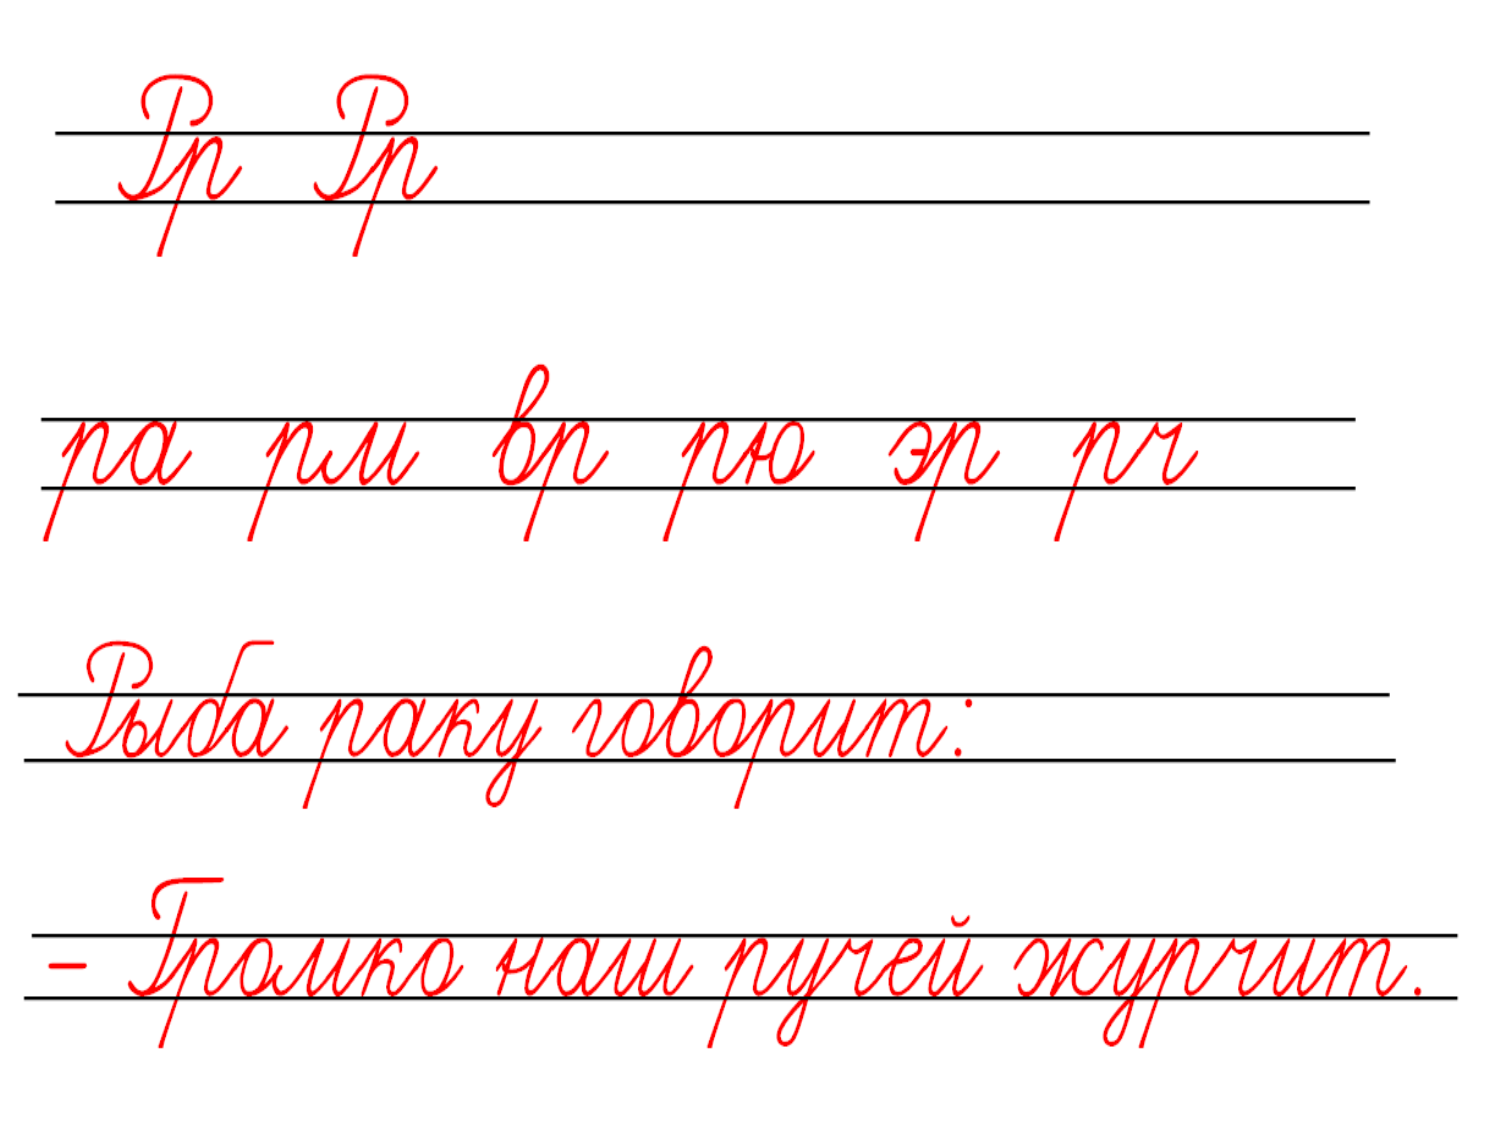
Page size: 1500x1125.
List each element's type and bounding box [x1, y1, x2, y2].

list [0, 0, 1500, 1125]
